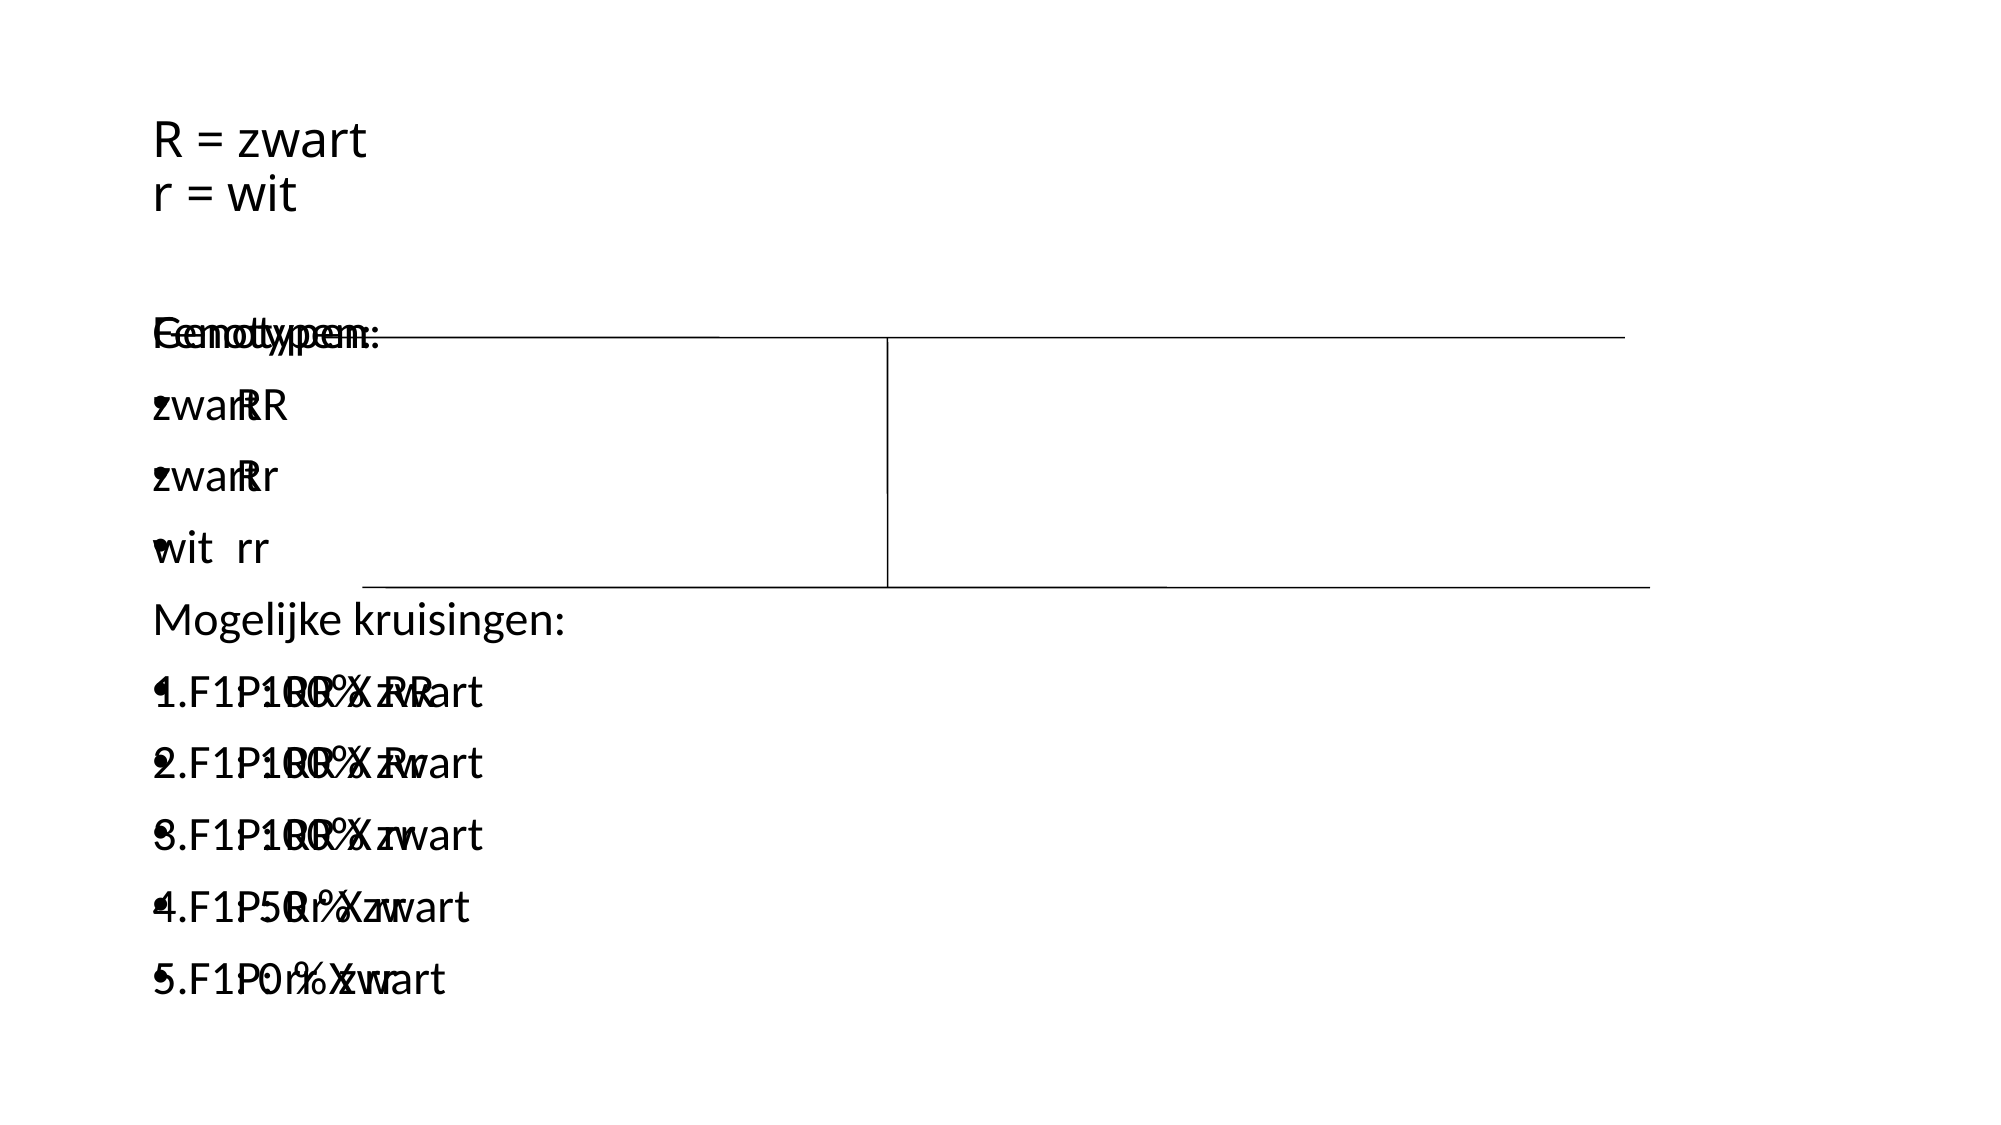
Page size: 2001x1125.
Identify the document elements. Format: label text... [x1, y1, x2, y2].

title R = zwart r = wit [137, 59, 1863, 278]
list Fenotypen: zwart zwart wit F1: 100% zwart F1: 100% zwart F1: 100% zwart F1: 50 % zwart F1: 0 % zwart [137, 299, 1863, 1014]
